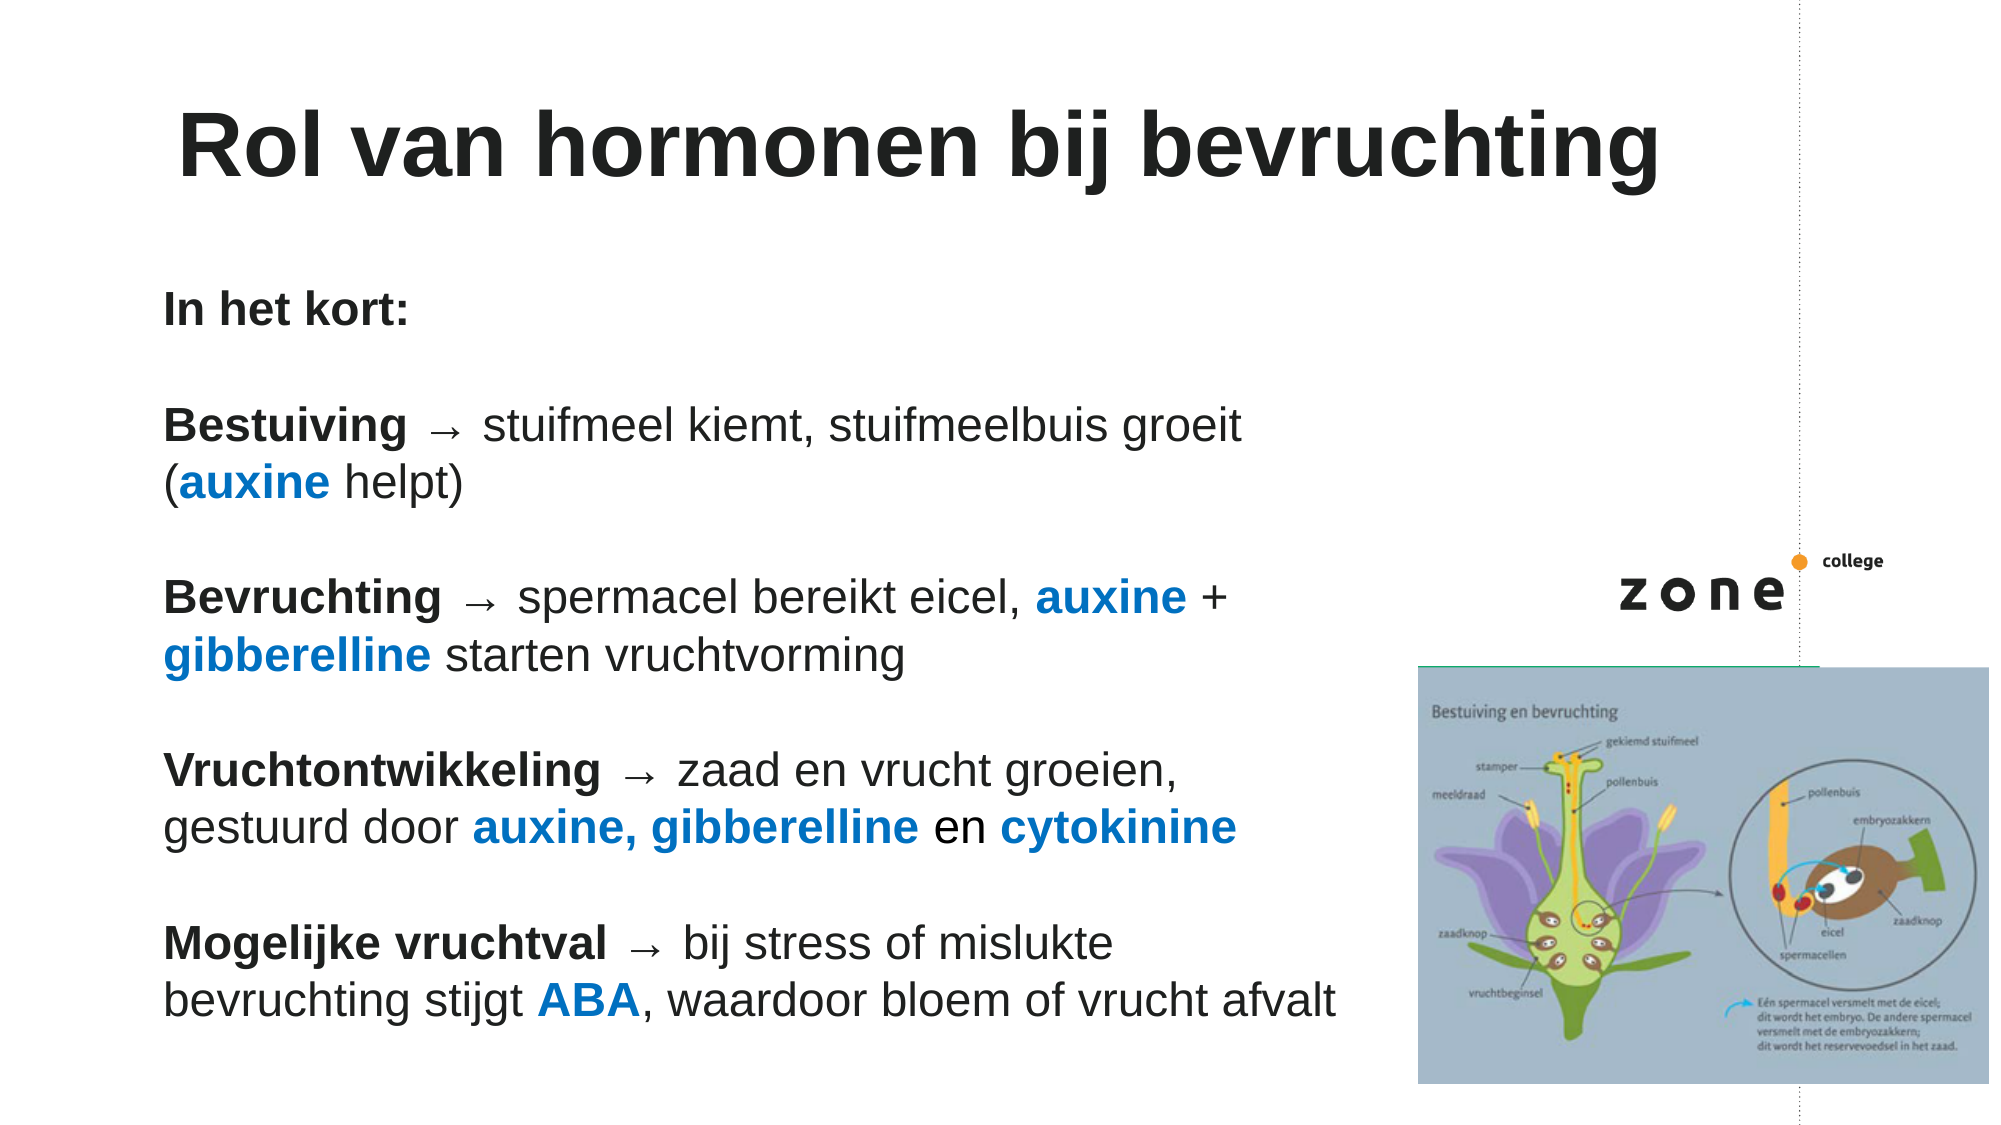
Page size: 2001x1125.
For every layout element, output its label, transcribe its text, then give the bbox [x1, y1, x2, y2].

list In het kort: Bestuiving → stuifmeel kiemt, stuifmeelbuis groeit (auxine helpt) Bevruchting → spermacel bereikt eicel, auxine + gibberelline starten vruchtvorming Vruchtontwikkeling → zaad en vrucht groeien, gestuurd door auxine, gibberelline en cytokinine Mogelijke vruchtval → bij stress of mislukte bevruchting stijgt ABA, waardoor bloem of vrucht afvalt [163, 277, 1342, 1056]
title Rol van hormonen bij bevruchting [177, 97, 1740, 261]
picture [1418, 0, 2001, 1125]
